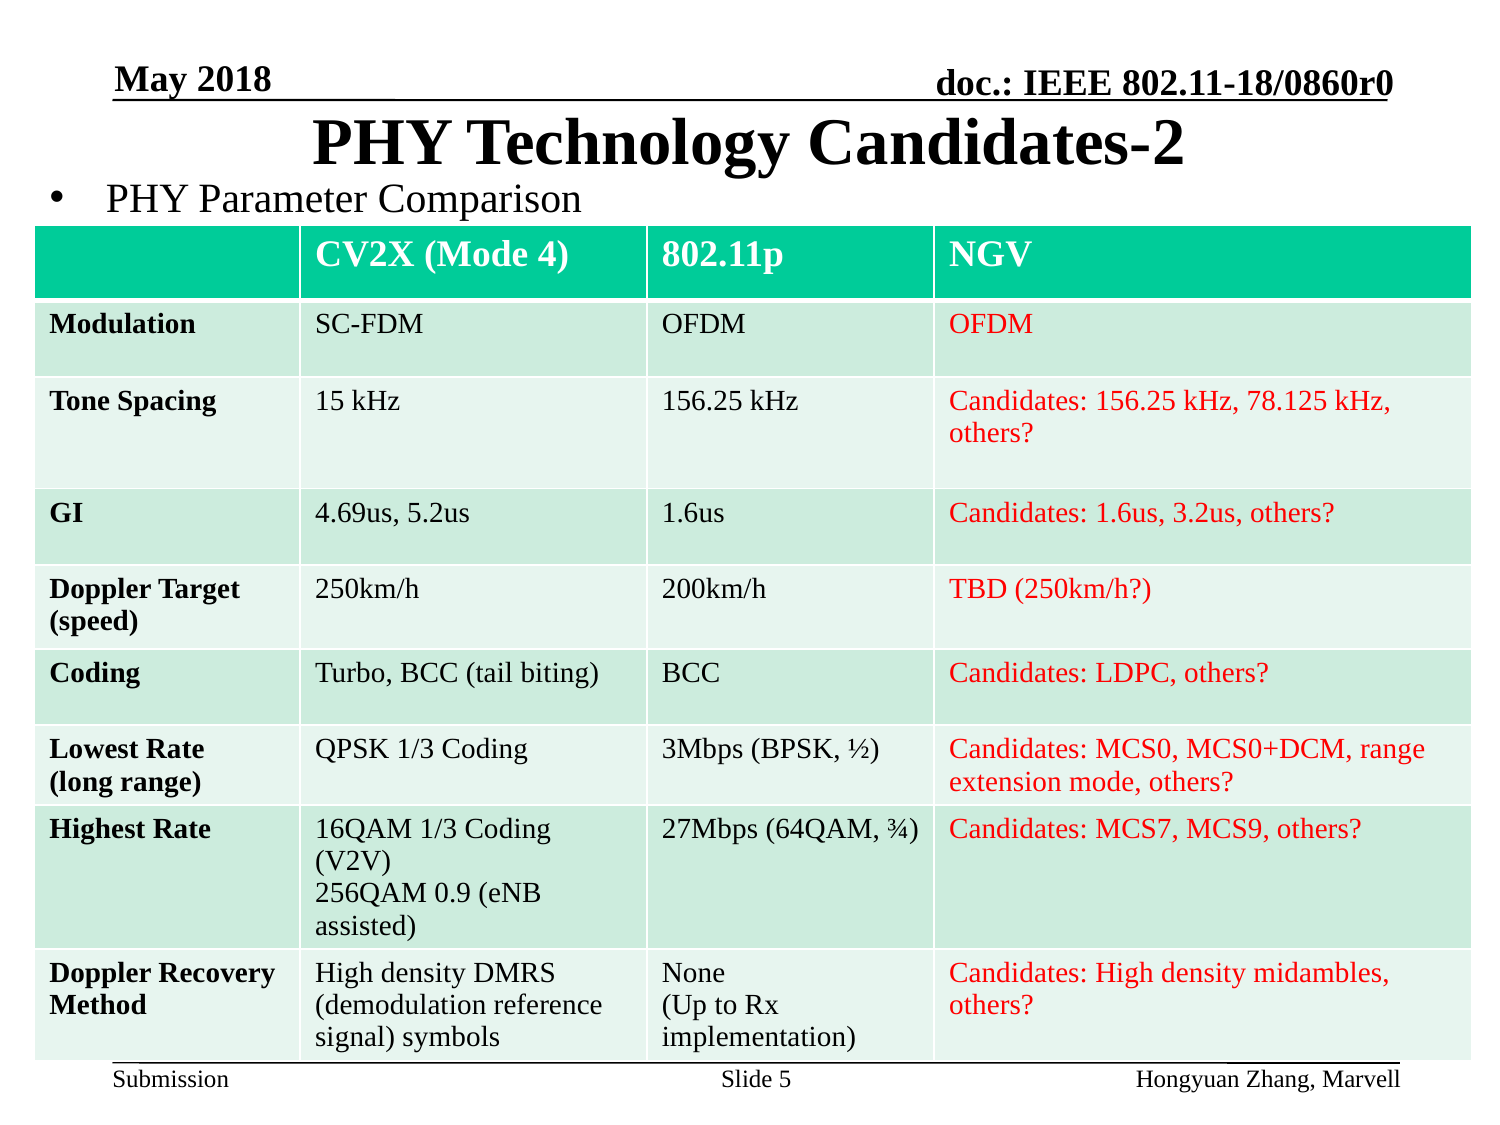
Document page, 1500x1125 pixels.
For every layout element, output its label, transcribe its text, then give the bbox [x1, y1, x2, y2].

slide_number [114, 54, 423, 100]
table_cell Lowest Rate (long range) [35, 726, 299, 804]
table_cell Candidates: MCS7, MCS9, others? [935, 806, 1471, 948]
table_cell 156.25 kHz [648, 378, 933, 488]
table_cell 15 kHz [301, 378, 646, 488]
table_cell GI [35, 489, 299, 564]
table_cell BCC [648, 650, 933, 724]
table_cell Modulation [35, 303, 299, 376]
table_cell High density DMRS (demodulation reference signal) symbols [301, 950, 646, 1060]
table_cell 4.69us, 5.2us [301, 489, 646, 564]
list PHY Parameter Comparison [34, 163, 1435, 216]
table_cell Tone Spacing [35, 378, 299, 488]
table_header [35, 226, 299, 298]
table_cell TBD (250km/h?) [935, 566, 1471, 648]
table_cell 200km/h [648, 566, 933, 648]
table_cell SC-FDM [301, 303, 646, 376]
table_cell 27Mbps (64QAM, ¾) [648, 806, 933, 948]
table_cell Coding [35, 650, 299, 724]
footer Hongyuan Zhang, Marvell [878, 1062, 1402, 1093]
table_cell 3Mbps (BPSK, ½) [648, 726, 933, 804]
table_cell Candidates: MCS0, MCS0+DCM, range extension mode, others? [935, 726, 1471, 804]
table_cell 250km/h [301, 566, 646, 648]
table_cell 16QAM 1/3 Coding (V2V) 256QAM 0.9 (eNB assisted) [301, 806, 646, 948]
table_cell Highest Rate [35, 806, 299, 948]
table_header CV2X (Mode 4) [301, 226, 646, 298]
table_cell Doppler Target (speed) [35, 566, 299, 648]
table_cell OFDM [648, 303, 933, 376]
table_cell Candidates: 1.6us, 3.2us, others? [935, 489, 1471, 564]
table_cell Turbo, BCC (tail biting) [301, 650, 646, 724]
table_cell QPSK 1/3 Coding [301, 726, 646, 804]
table_cell 1.6us [648, 489, 933, 564]
table_cell None (Up to Rx implementation) [648, 950, 933, 1060]
slide_number Slide 5 [712, 1062, 800, 1123]
table_header NGV [935, 226, 1471, 298]
table_cell Candidates: High density midambles, others? [935, 950, 1471, 1060]
table_cell Doppler Recovery Method [35, 950, 299, 1060]
table_header 802.11p [648, 226, 933, 298]
title PHY Technology Candidates-2 [112, 112, 1388, 163]
table_cell OFDM [935, 303, 1471, 376]
table_cell Candidates: 156.25 kHz, 78.125 kHz, others? [935, 378, 1471, 488]
table_cell Candidates: LDPC, others? [935, 650, 1471, 724]
